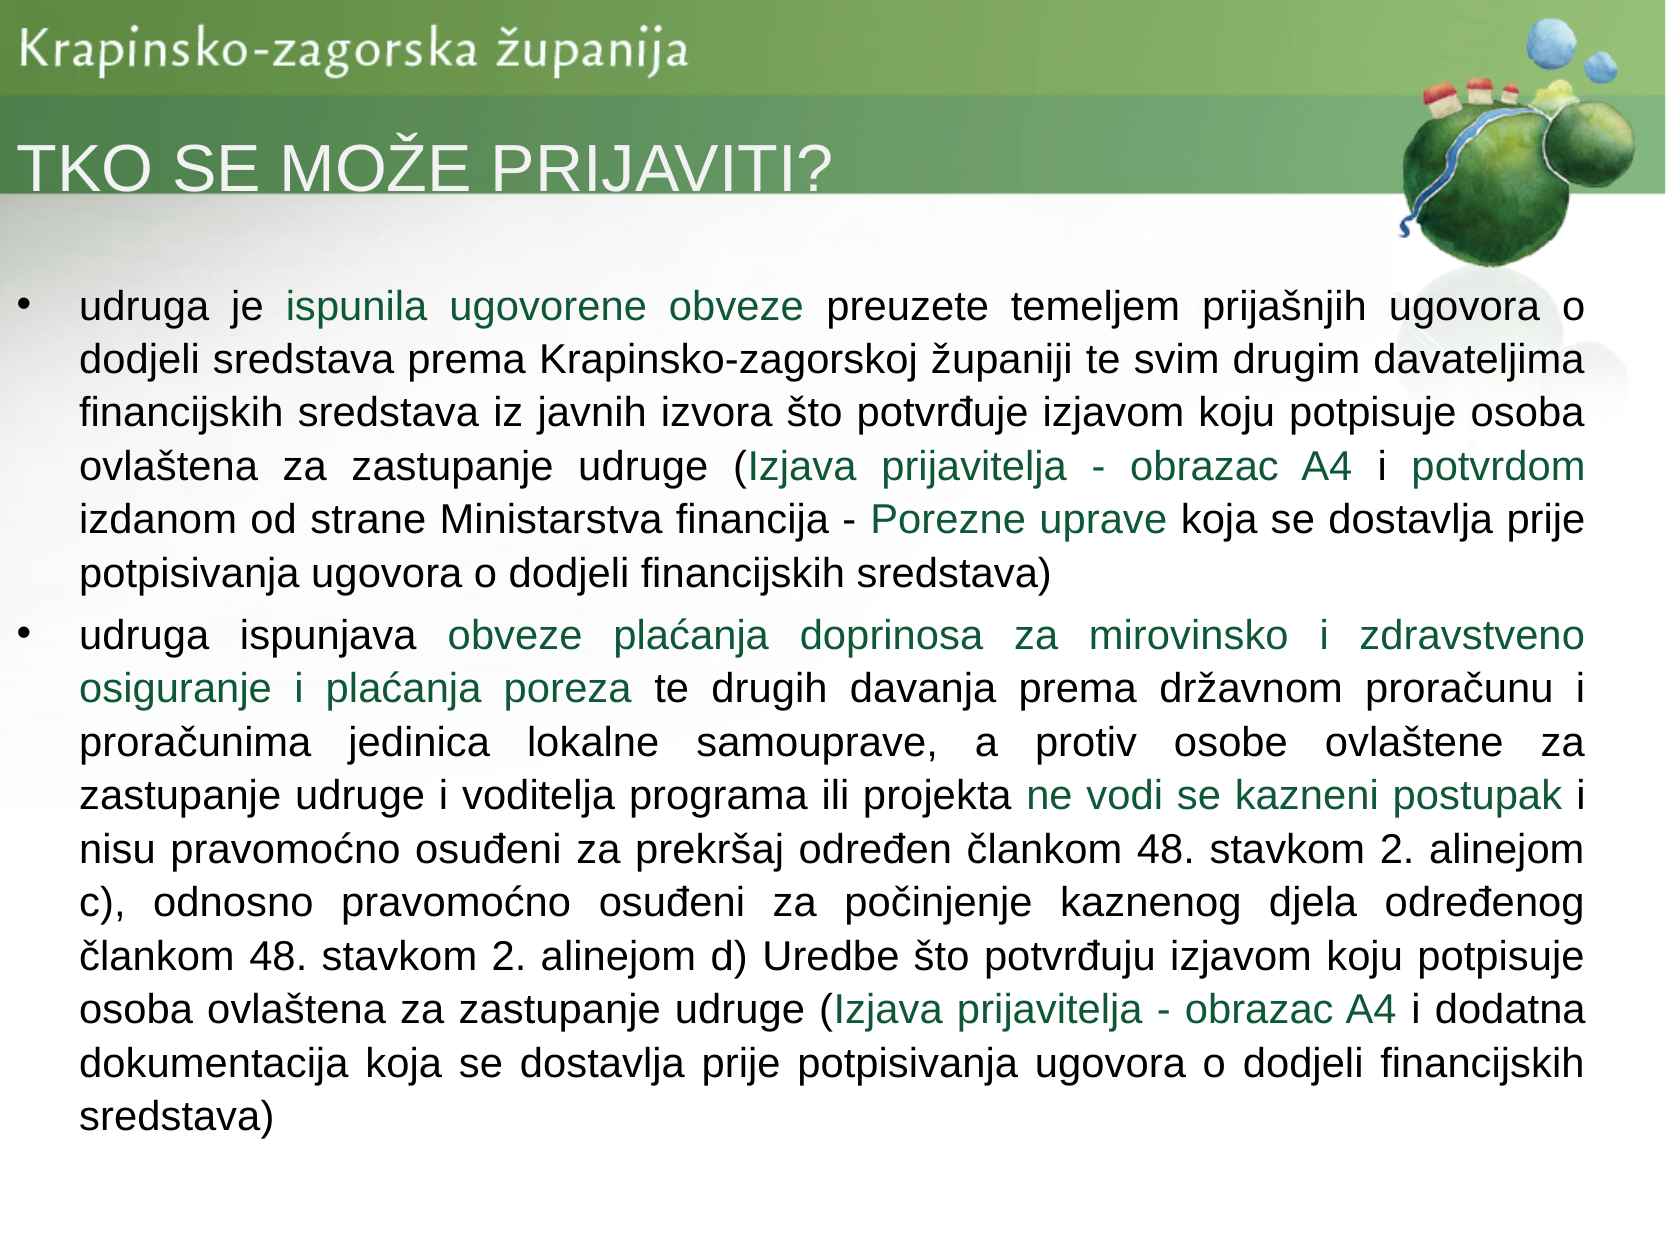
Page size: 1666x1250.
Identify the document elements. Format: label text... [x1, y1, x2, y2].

list TKO SE MOŽE PRIJAVITI? udruga je ispunila ugovorene obveze preuzete temeljem prijašnjih ugovora o dodjeli sredstava prema Krapinsko-zagorskoj županiji te svim drugim davateljima financijskih sredstava iz javnih izvora što potvrđuje izjavom koju potpisuje osoba ovlaštena za zastupanje udruge (Izjava prijavitelja - obrazac A4 i potvrdom izdanom od strane Ministarstva financija - Porezne uprave koja se dostavlja prije potpisivanja ugovora o dodjeli financijskih sredstava) udruga ispunjava obveze plaćanja doprinosa za mirovinsko i zdravstveno osiguranje i plaćanja poreza te drugih davanja prema državnom proračunu i proračunima jedinica lokalne samouprave, a protiv osobe ovlaštene za zastupanje udruge i voditelja programa ili projekta ne vodi se kazneni postupak i nisu pravomoćno osuđeni za prekršaj određen člankom 48. stavkom 2. alinejom c), odnosno pravomoćno osuđeni za počinjenje kaznenog djela određenog člankom 48. stavkom 2. alinejom d) Uredbe što potvrđuju izjavom koju potpisuje osoba ovlaštena za zastupanje udruge (Izjava prijavitelja - obrazac A4 i dodatna dokumentacija koja se dostavlja prije potpisivanja ugovora o dodjeli financijskih sredstava) [0, 110, 1603, 1216]
picture [0, 0, 1666, 1250]
